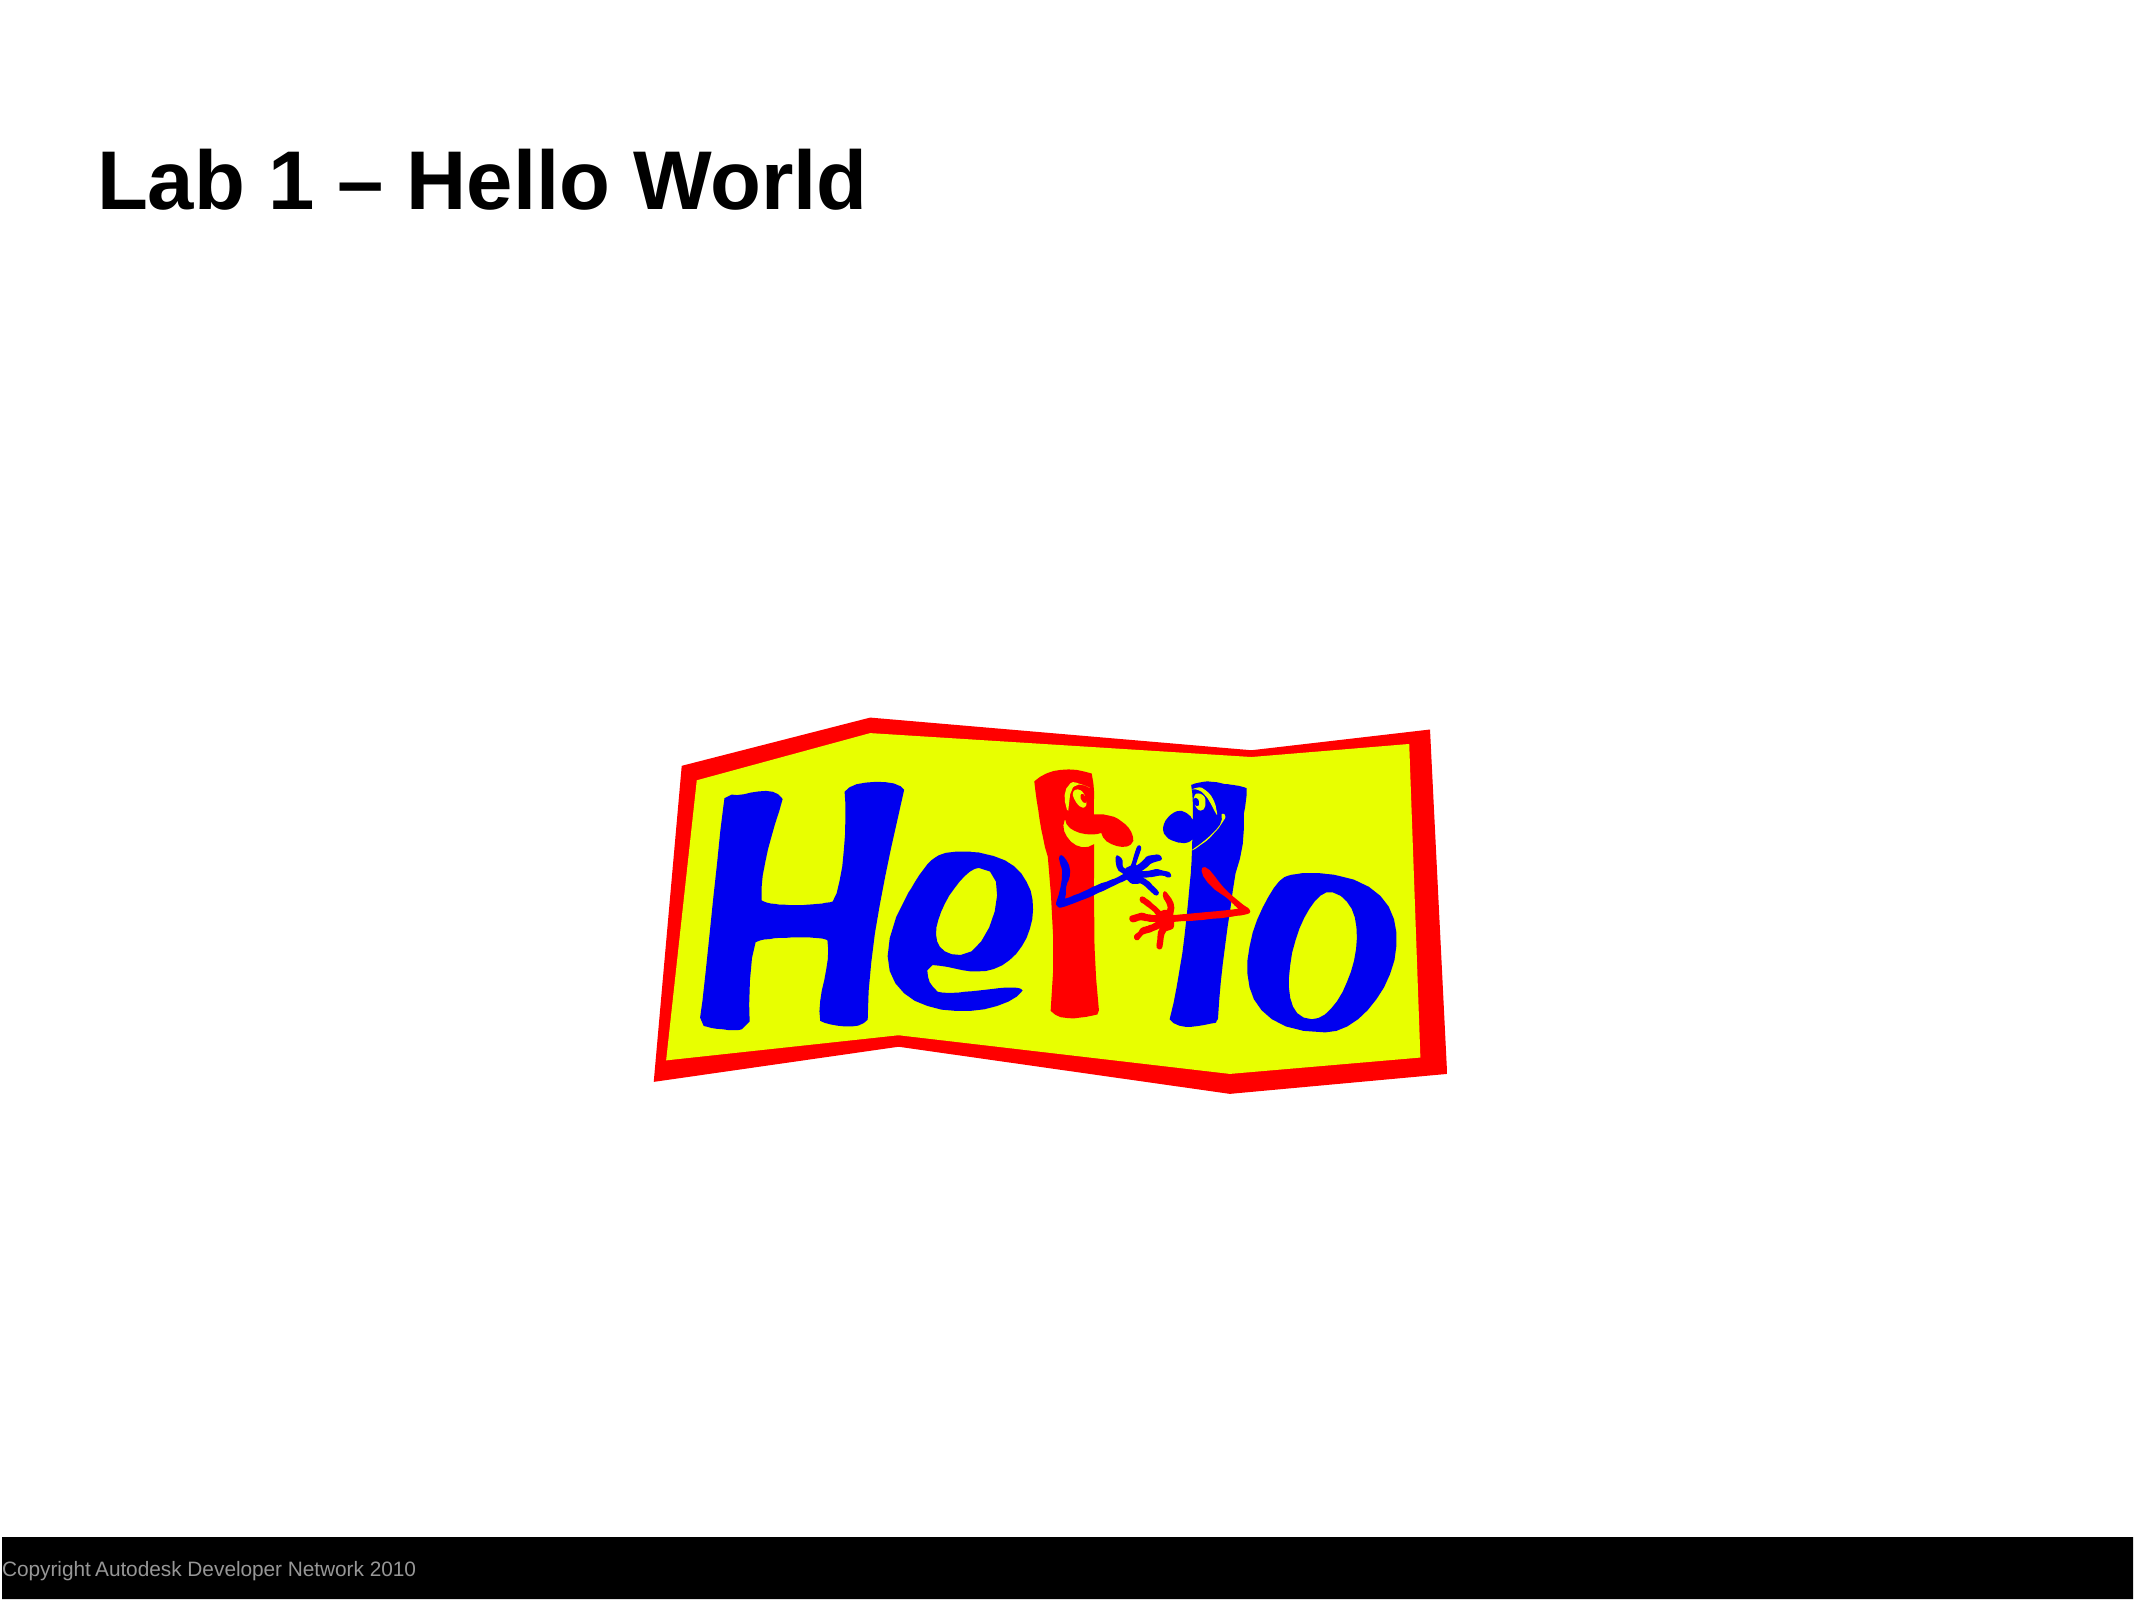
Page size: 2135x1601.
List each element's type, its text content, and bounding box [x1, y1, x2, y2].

title Lab 1 – Hello World [96, 59, 2028, 293]
picture [653, 717, 1448, 1094]
